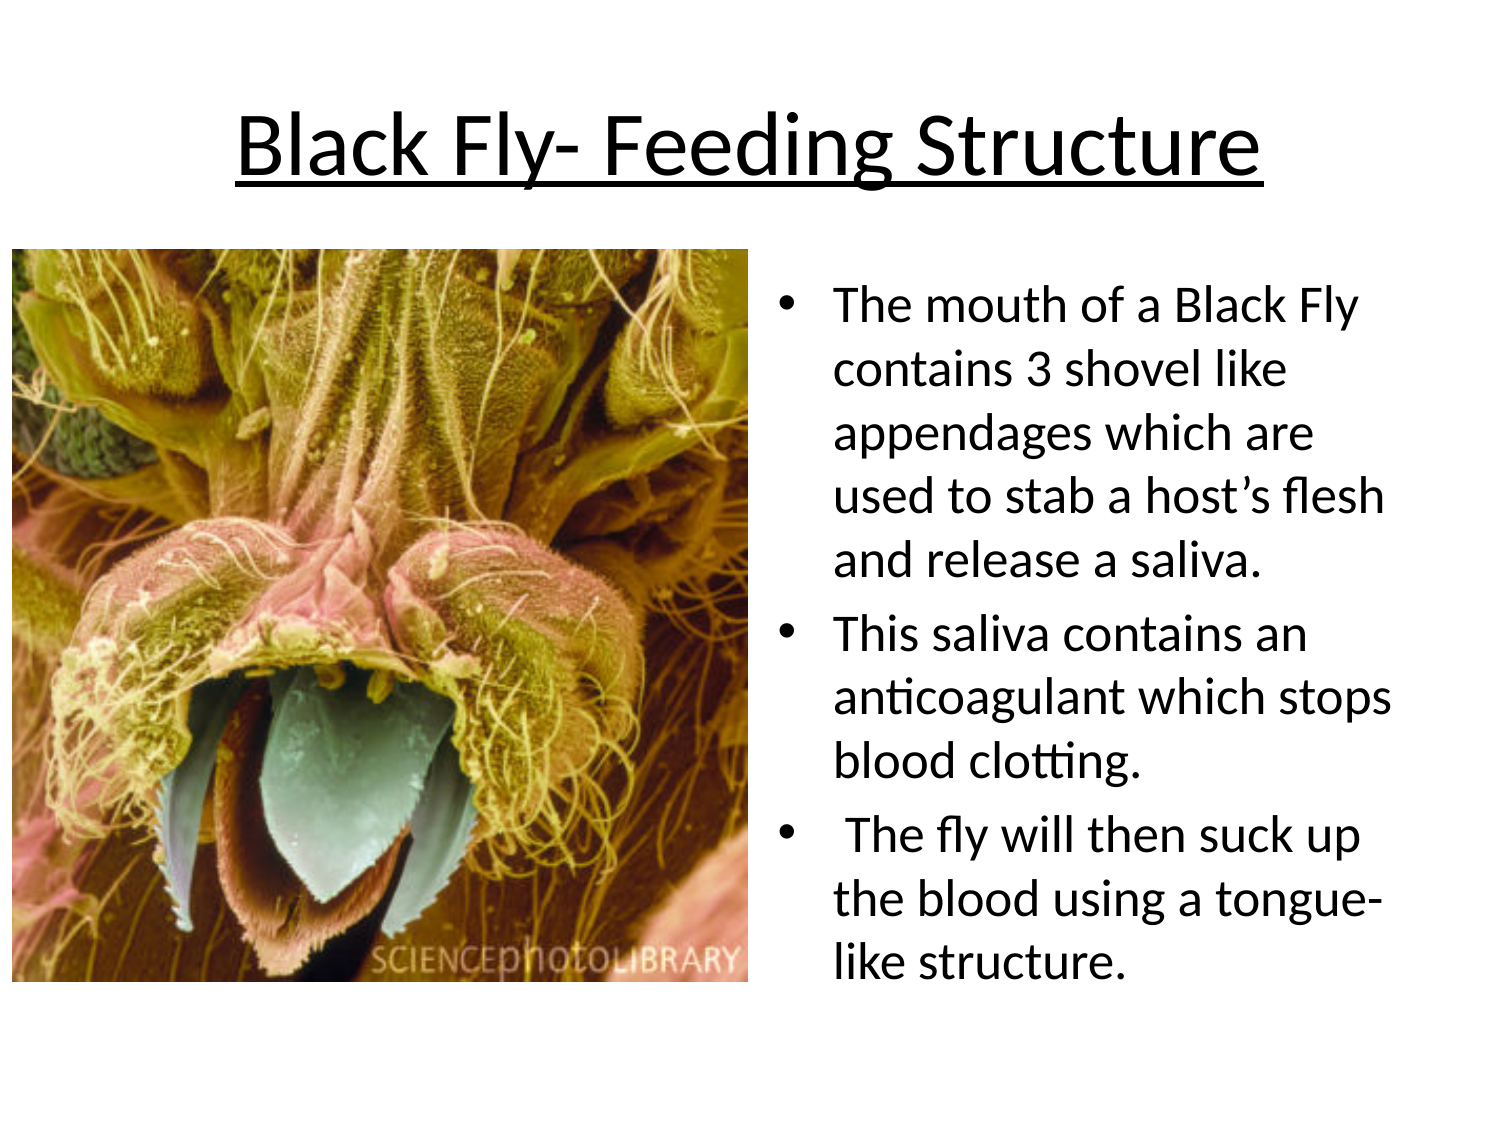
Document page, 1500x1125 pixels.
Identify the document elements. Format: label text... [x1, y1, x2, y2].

title Black Fly- Feeding Structure [75, 45, 1425, 233]
picture [12, 249, 749, 982]
list The mouth of a Black Fly contains 3 shovel like appendages which are used to stab a host’s flesh and release a saliva. This saliva contains an anticoagulant which stops blood clotting. The fly will then suck up the blood using a tongue-like structure. [762, 262, 1425, 1005]
